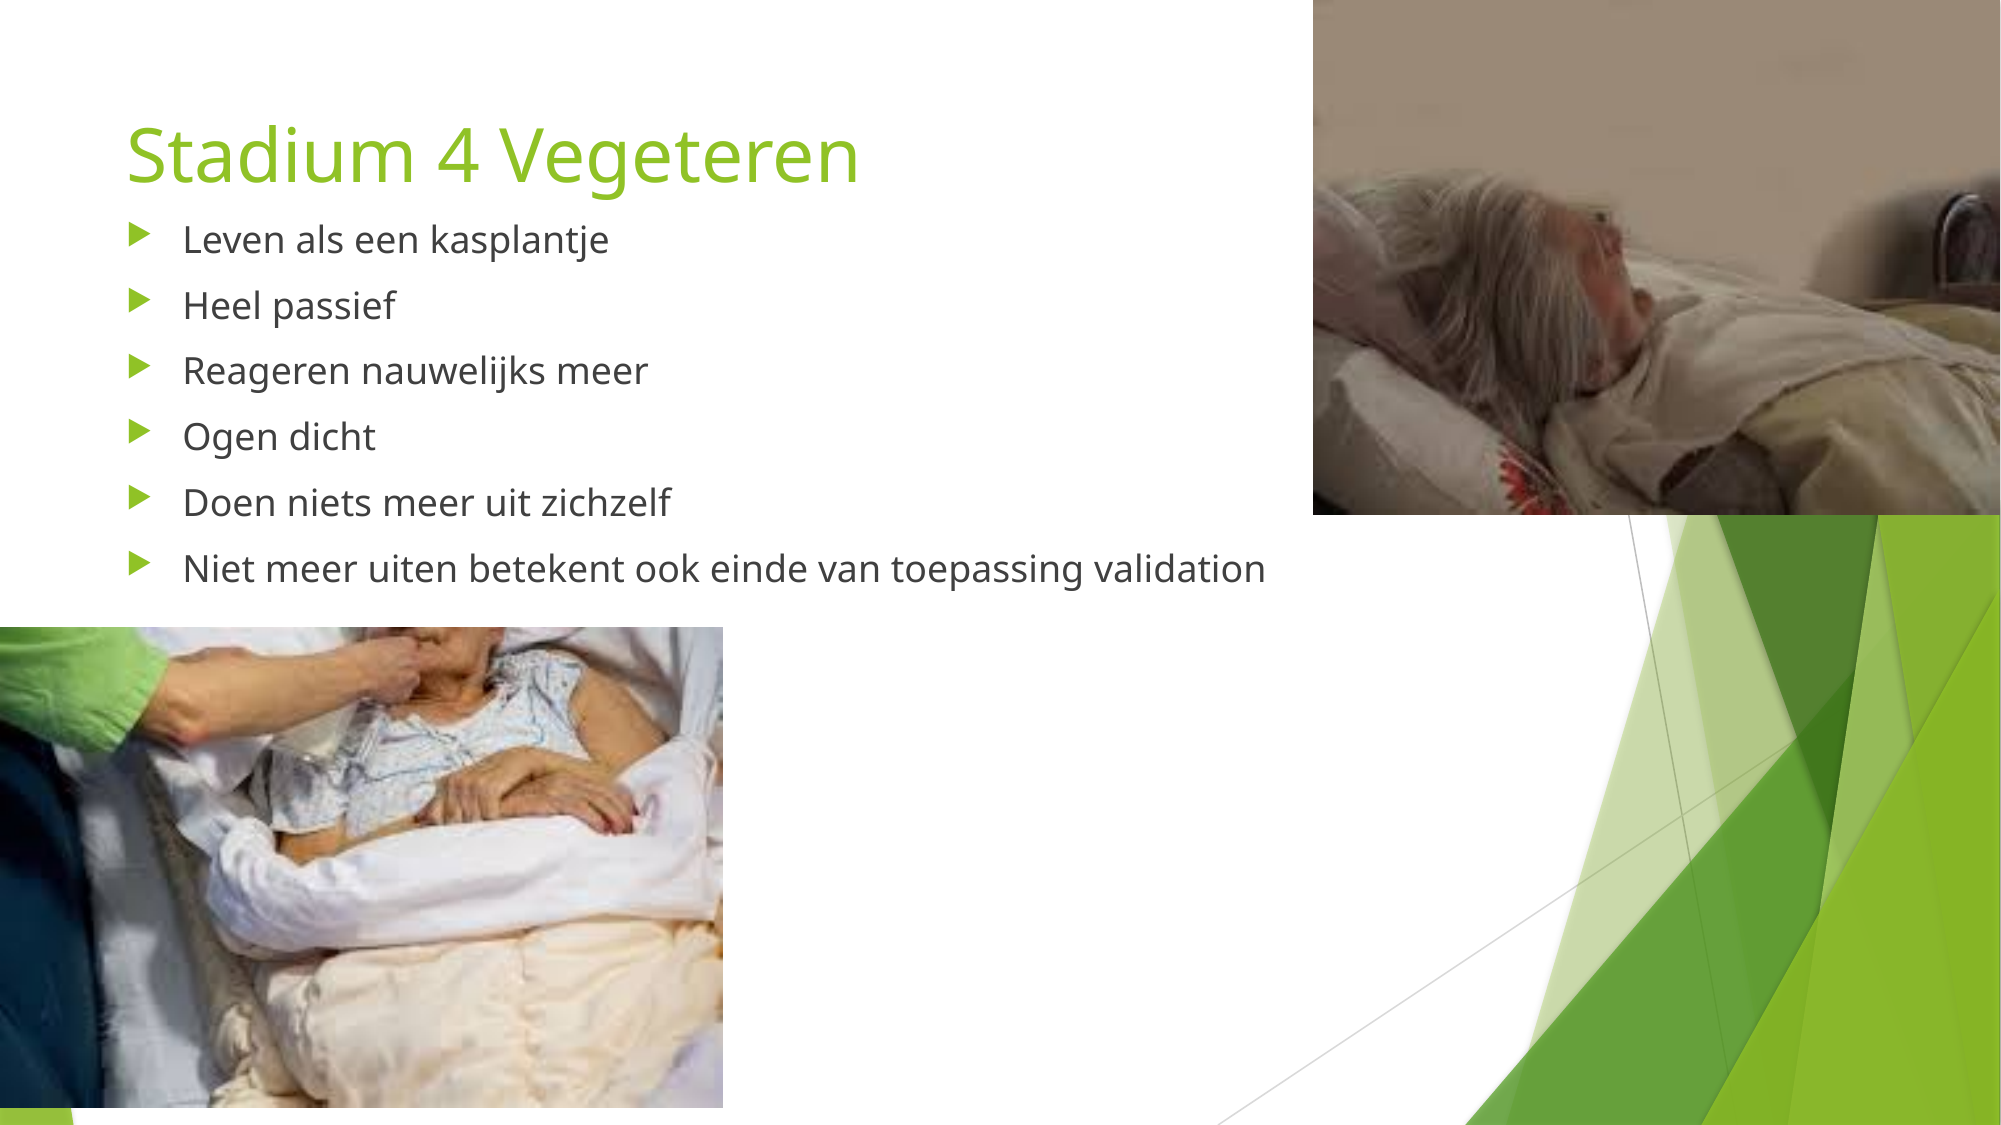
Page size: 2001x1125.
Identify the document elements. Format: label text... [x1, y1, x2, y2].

list Leven als een kasplantje Heel passief Reageren nauwelijks meer Ogen dicht Doen niets meer uit zichzelf Niet meer uiten betekent ook einde van toepassing validation [111, 208, 1522, 845]
picture [0, 626, 723, 1109]
title Stadium 4 Vegeteren [111, 99, 1308, 208]
picture [1312, 0, 2000, 515]
